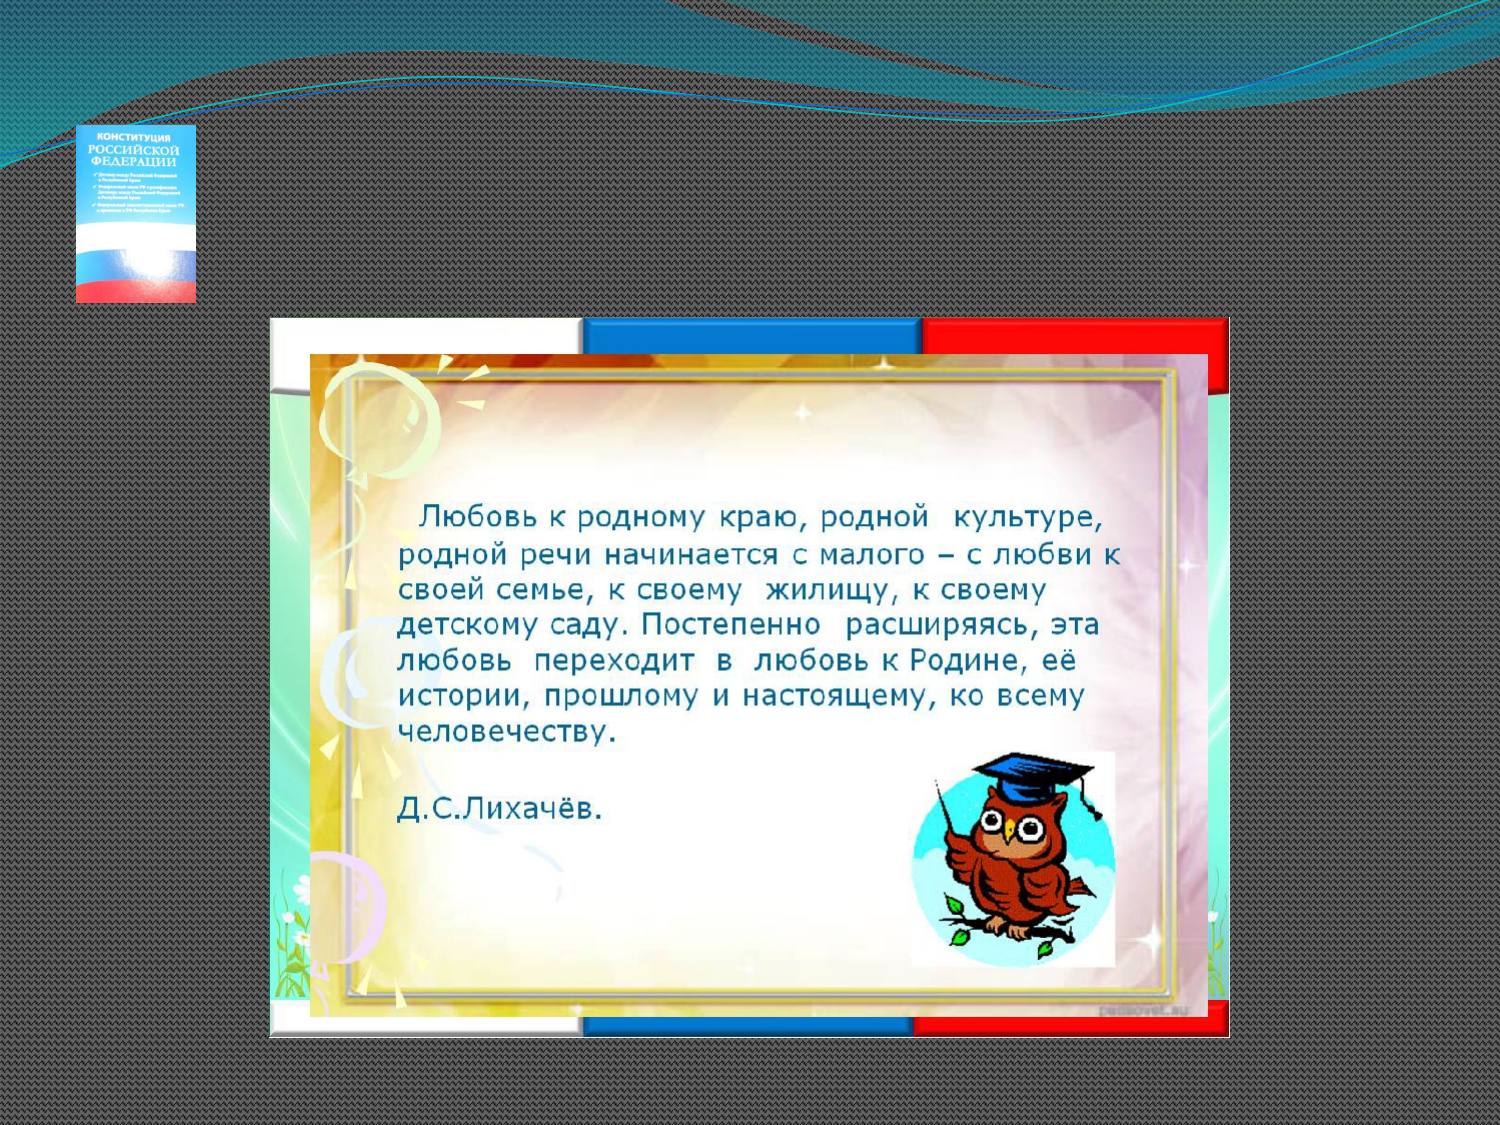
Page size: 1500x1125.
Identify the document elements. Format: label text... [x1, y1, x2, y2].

picture [76, 125, 196, 303]
title 2 [75, 115, 1425, 303]
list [269, 317, 1231, 1038]
